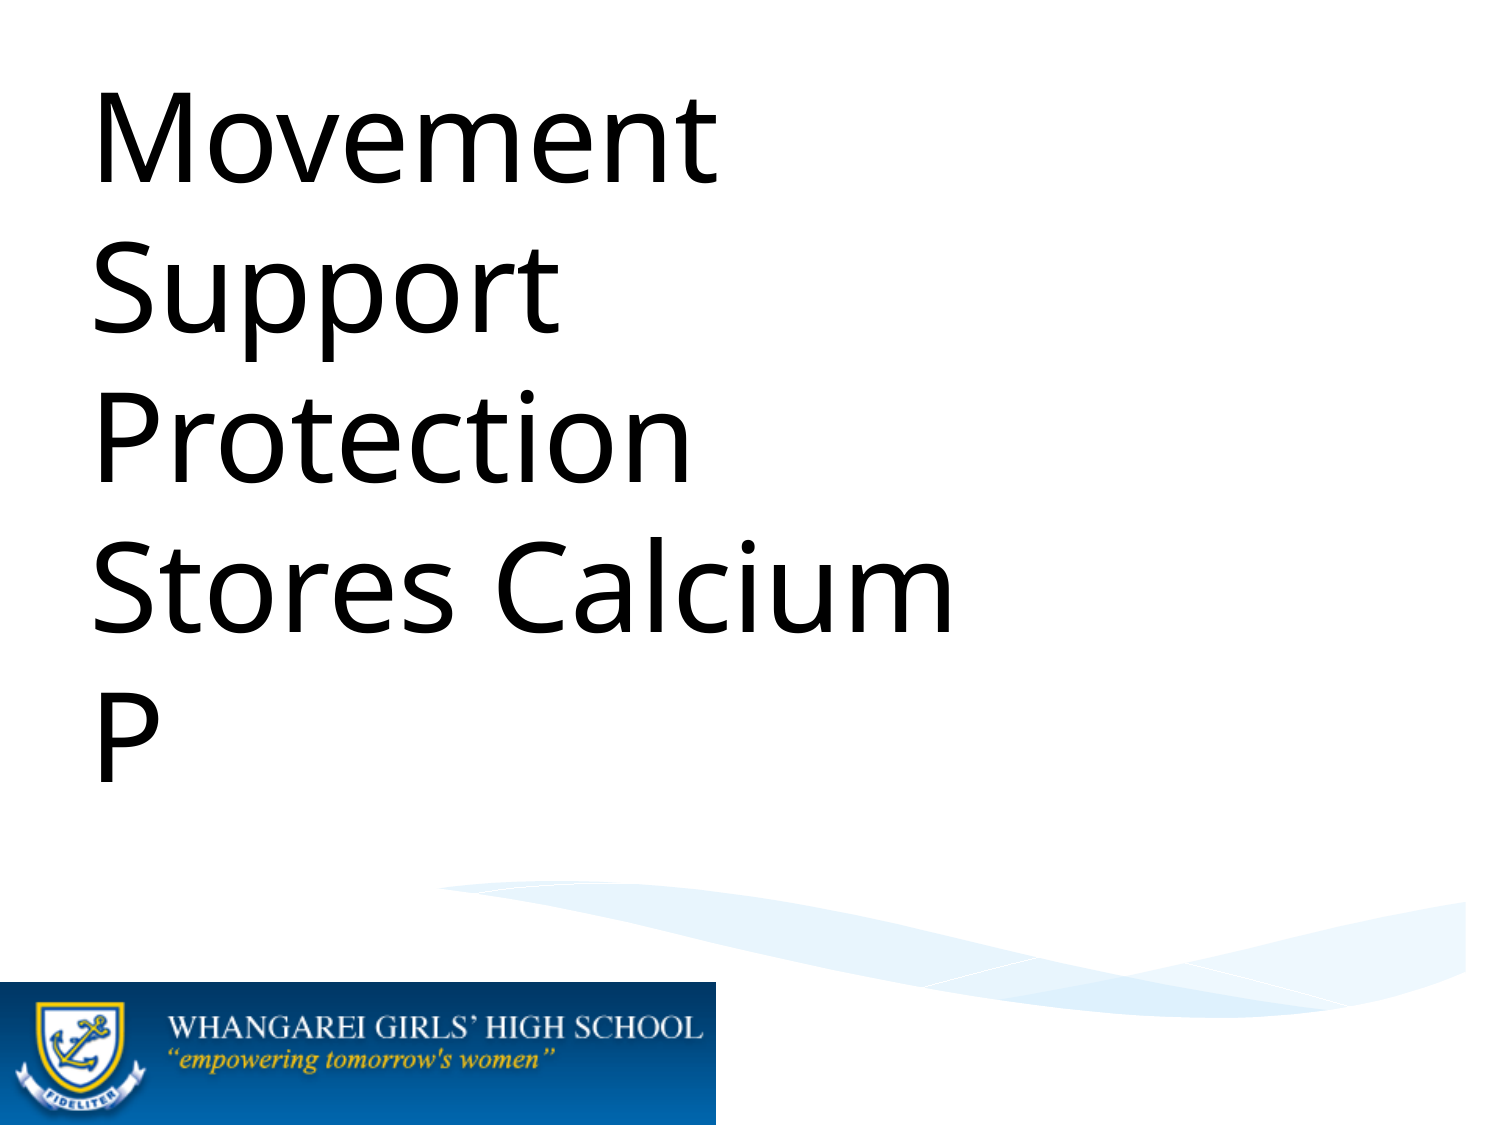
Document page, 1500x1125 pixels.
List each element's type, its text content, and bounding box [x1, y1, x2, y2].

picture [0, 982, 716, 1125]
text_box Movement Support Protection Stores Calcium P [74, 49, 1350, 815]
